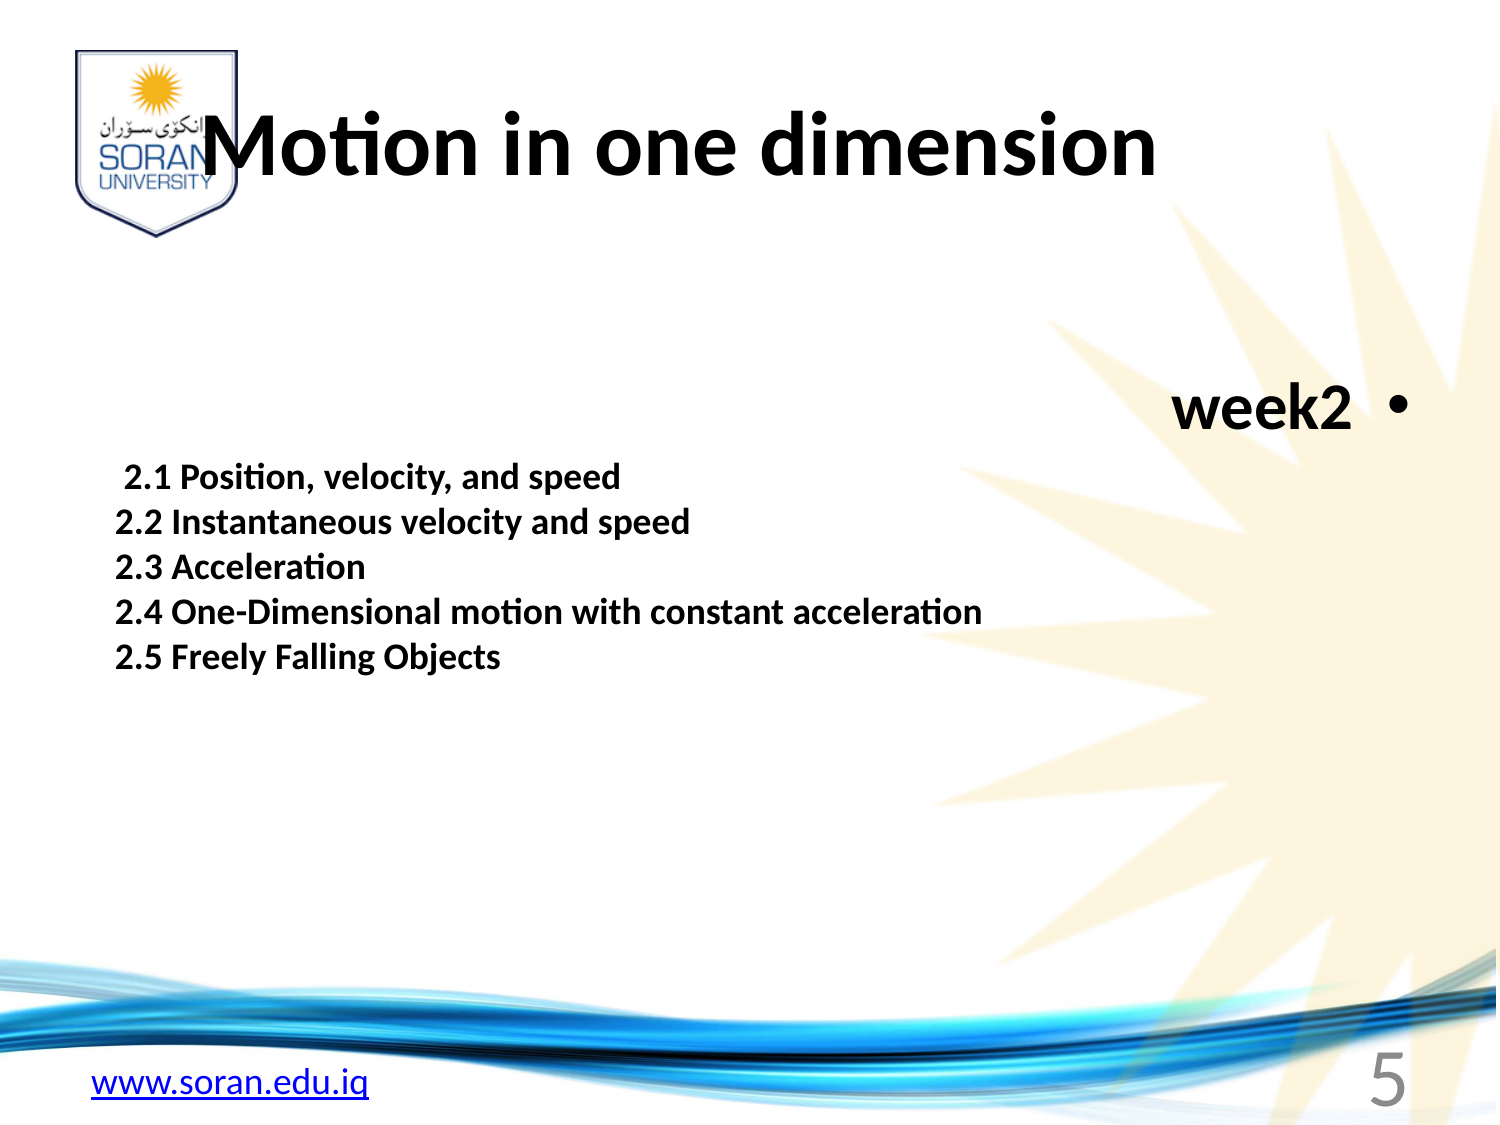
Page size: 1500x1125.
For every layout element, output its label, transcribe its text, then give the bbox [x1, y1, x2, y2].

slide_number 5 [1074, 1042, 1425, 1103]
title Motion in one dimension [75, 45, 1425, 233]
list week2 [75, 262, 1425, 1005]
picture [75, 233, 238, 238]
picture [0, 99, 1500, 1125]
text_box 2.1 Position, velocity, and speed 2.2 Instantaneous velocity and speed 2.3 Acceleration 2.4 One-Dimensional motion with constant acceleration 2.5 Freely Falling Objects [100, 444, 1211, 730]
